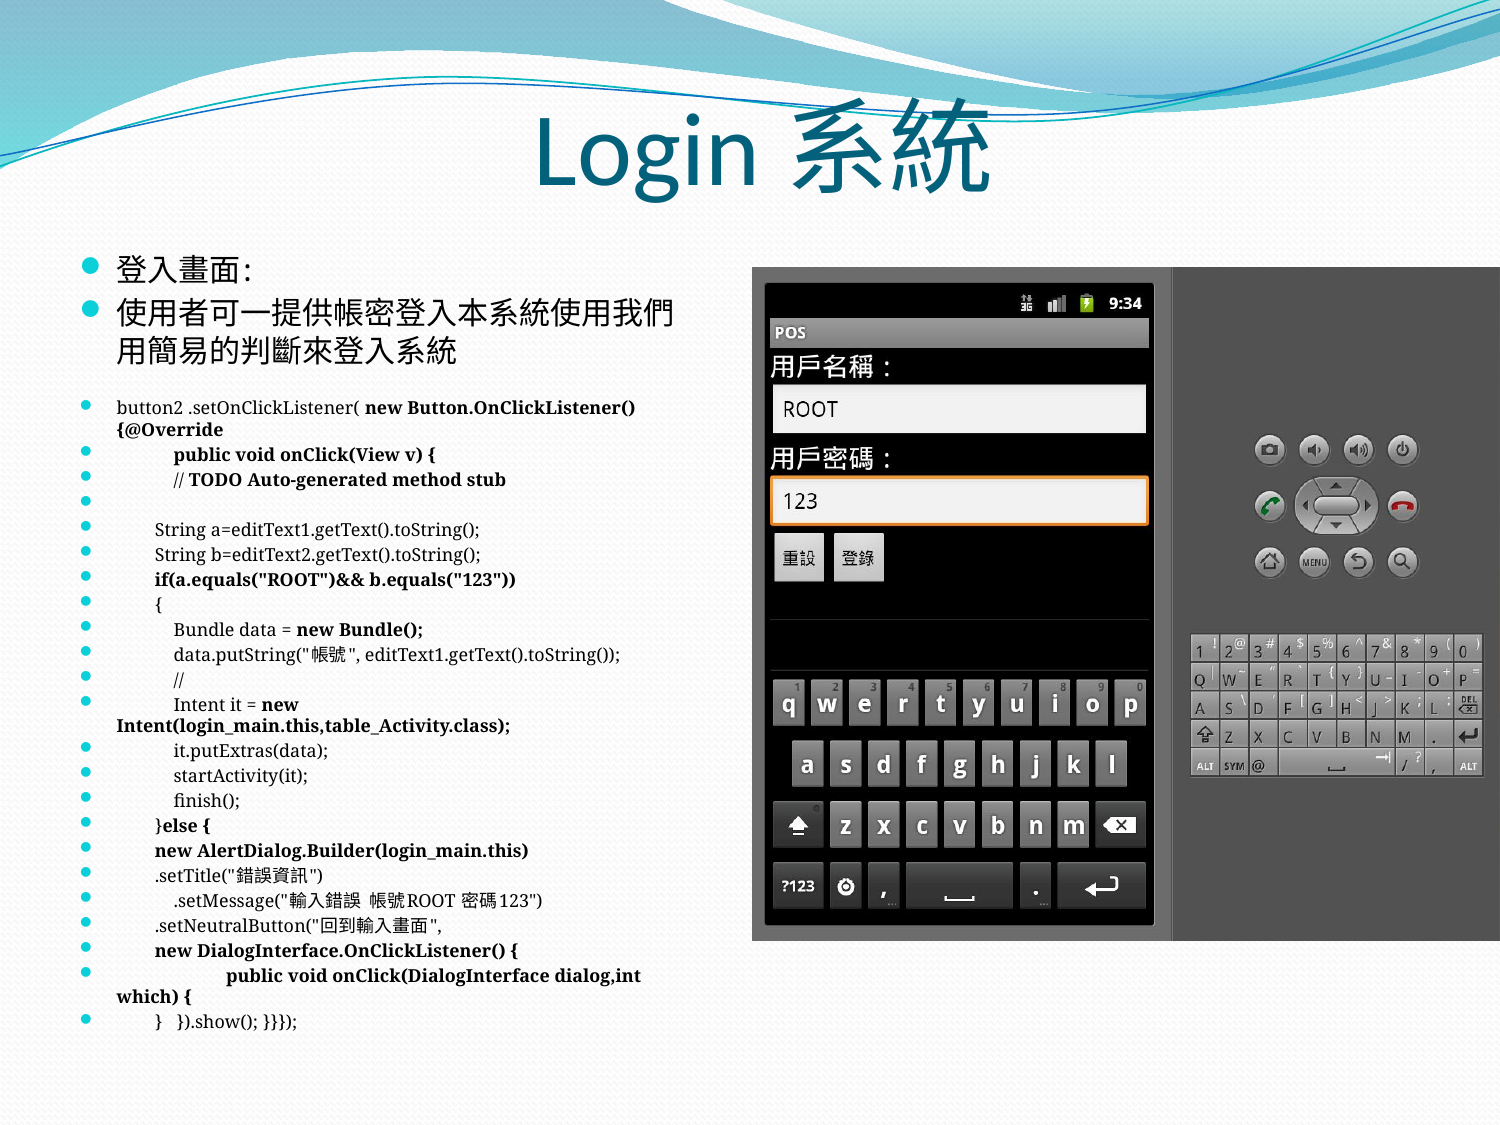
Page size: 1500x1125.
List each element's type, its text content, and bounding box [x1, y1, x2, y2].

picture [752, 266, 1500, 941]
list 登入畫面: 使用者可一提供帳密登入本系統使用我們用簡易的判斷來登入系統 button2 .setOnClickListener( new Button.OnClickListener(){@Override public void onClick(View v) { // TODO Auto-generated method stub String a=editText1.getText().toString(); String b=editText2.getText().toString(); if(a.equals("ROOT")&& b.equals("123")) { Bundle data = new Bundle(); data.putString("帳號", editText1.getText().toString()); // Intent it = new Intent(login_main.this,table_Activity.class); it.putExtras(data); startActivity(it); finish(); }else { new AlertDialog.Builder(login_main.this) .setTitle("錯誤資訊") .setMessage("輸入錯誤 帳號ROOT 密碼123") .setNeutralButton("回到輸入畫面", new DialogInterface.OnClickListener() { public void onClick(DialogInterface dialog,int which) { } }).show(); }}}); [64, 243, 703, 1059]
title Login系統 [88, 19, 1439, 207]
